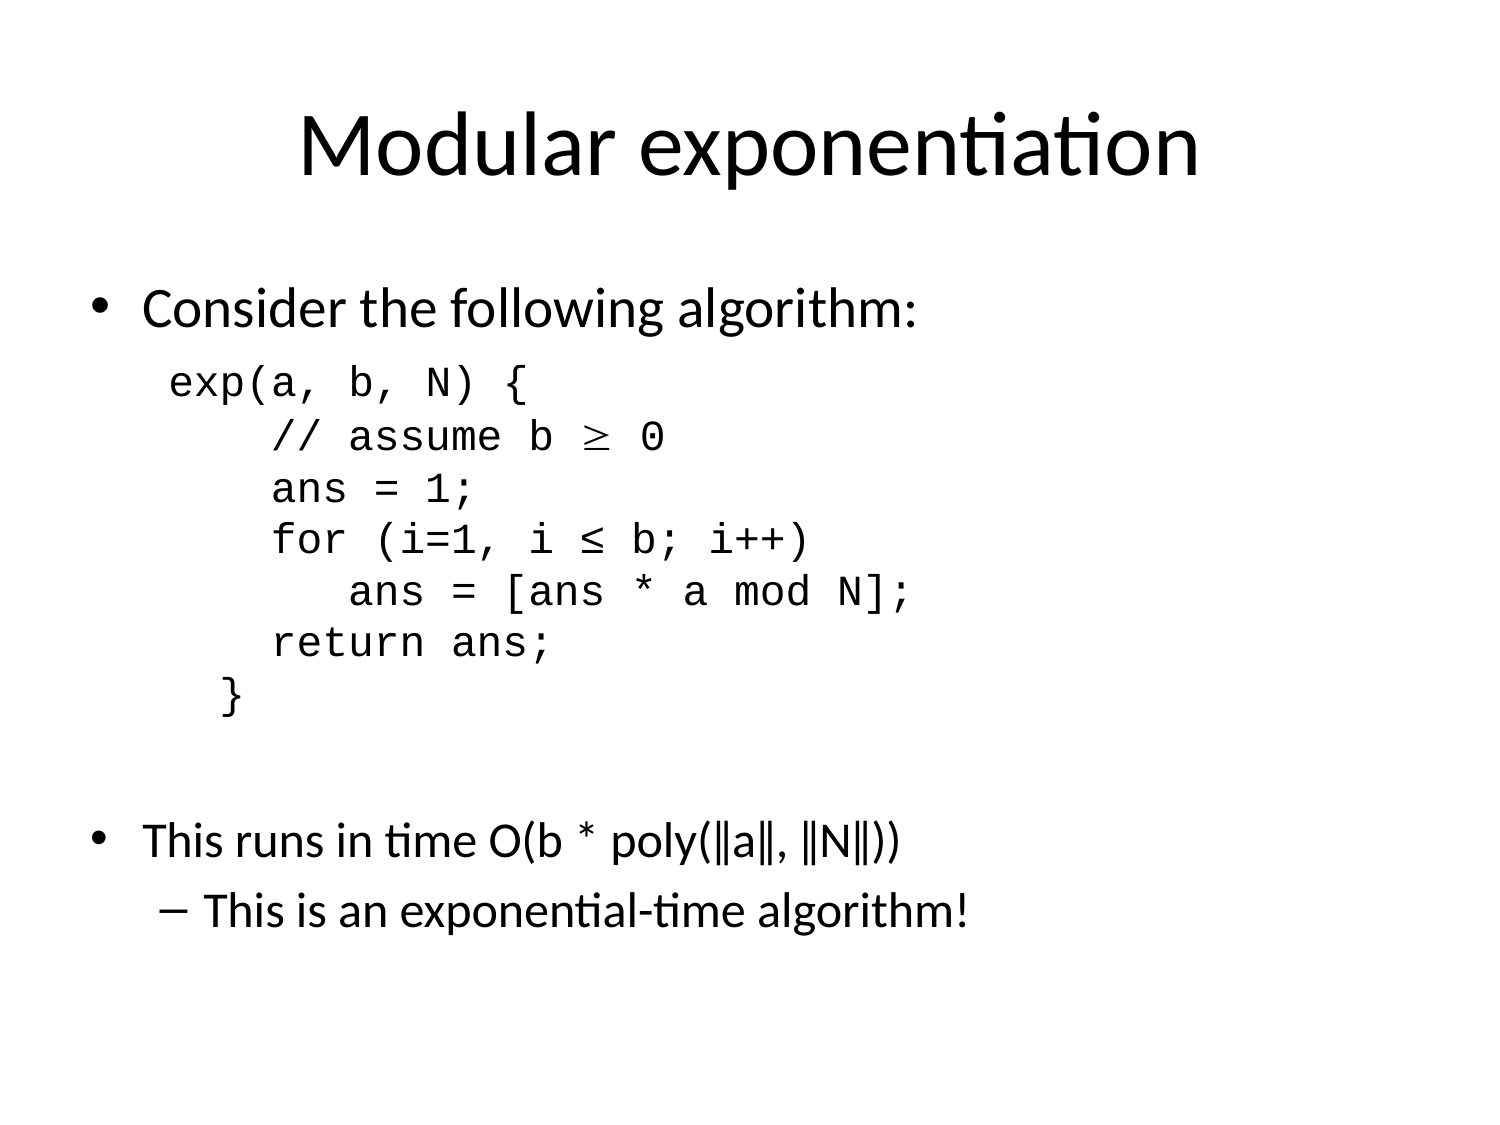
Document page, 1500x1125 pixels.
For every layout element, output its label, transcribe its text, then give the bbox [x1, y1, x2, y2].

title Modular exponentiation [75, 45, 1425, 233]
list Consider the following algorithm: exp(a, b, N) { // assume b  0 ans = 1; for (i=1, i ≤ b; i++) ans = [ans * a mod N]; return ans; } This runs in time O(b * poly(ǁaǁ, ǁNǁ)) This is an exponential-time algorithm! [75, 262, 1425, 1005]
